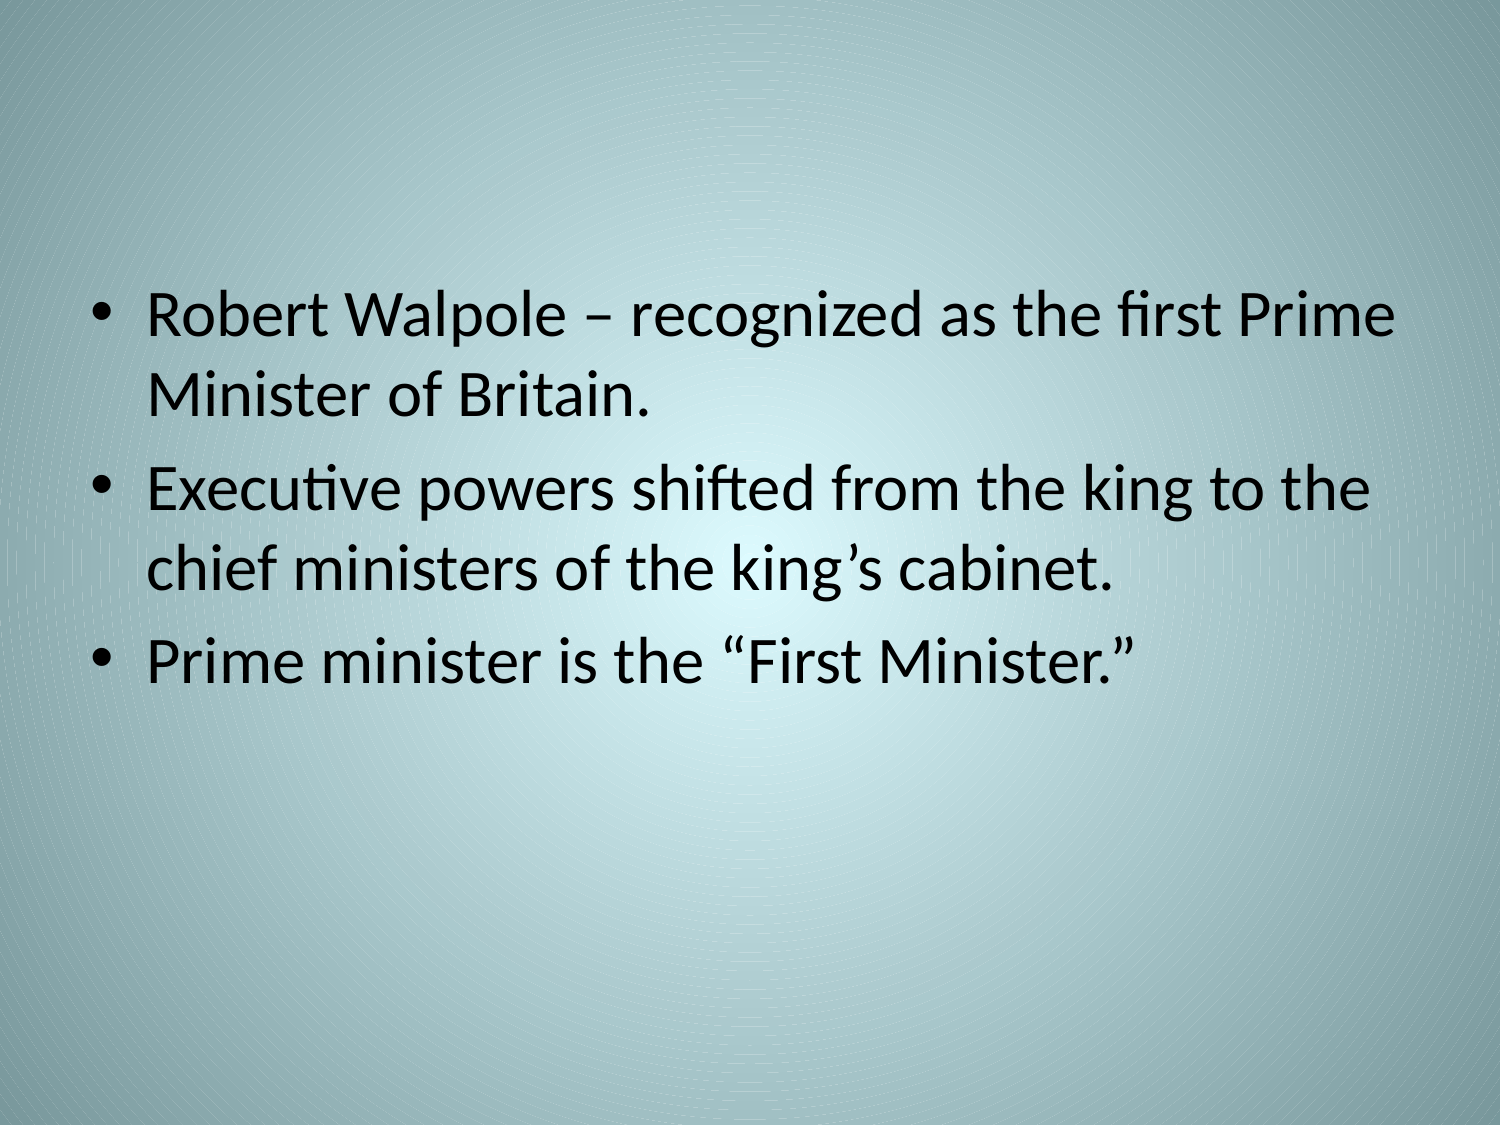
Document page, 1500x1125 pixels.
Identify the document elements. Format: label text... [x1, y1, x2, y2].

list Robert Walpole – recognized as the first Prime Minister of Britain. Executive powers shifted from the king to the chief ministers of the king’s cabinet. Prime minister is the “First Minister.” [75, 262, 1425, 1005]
